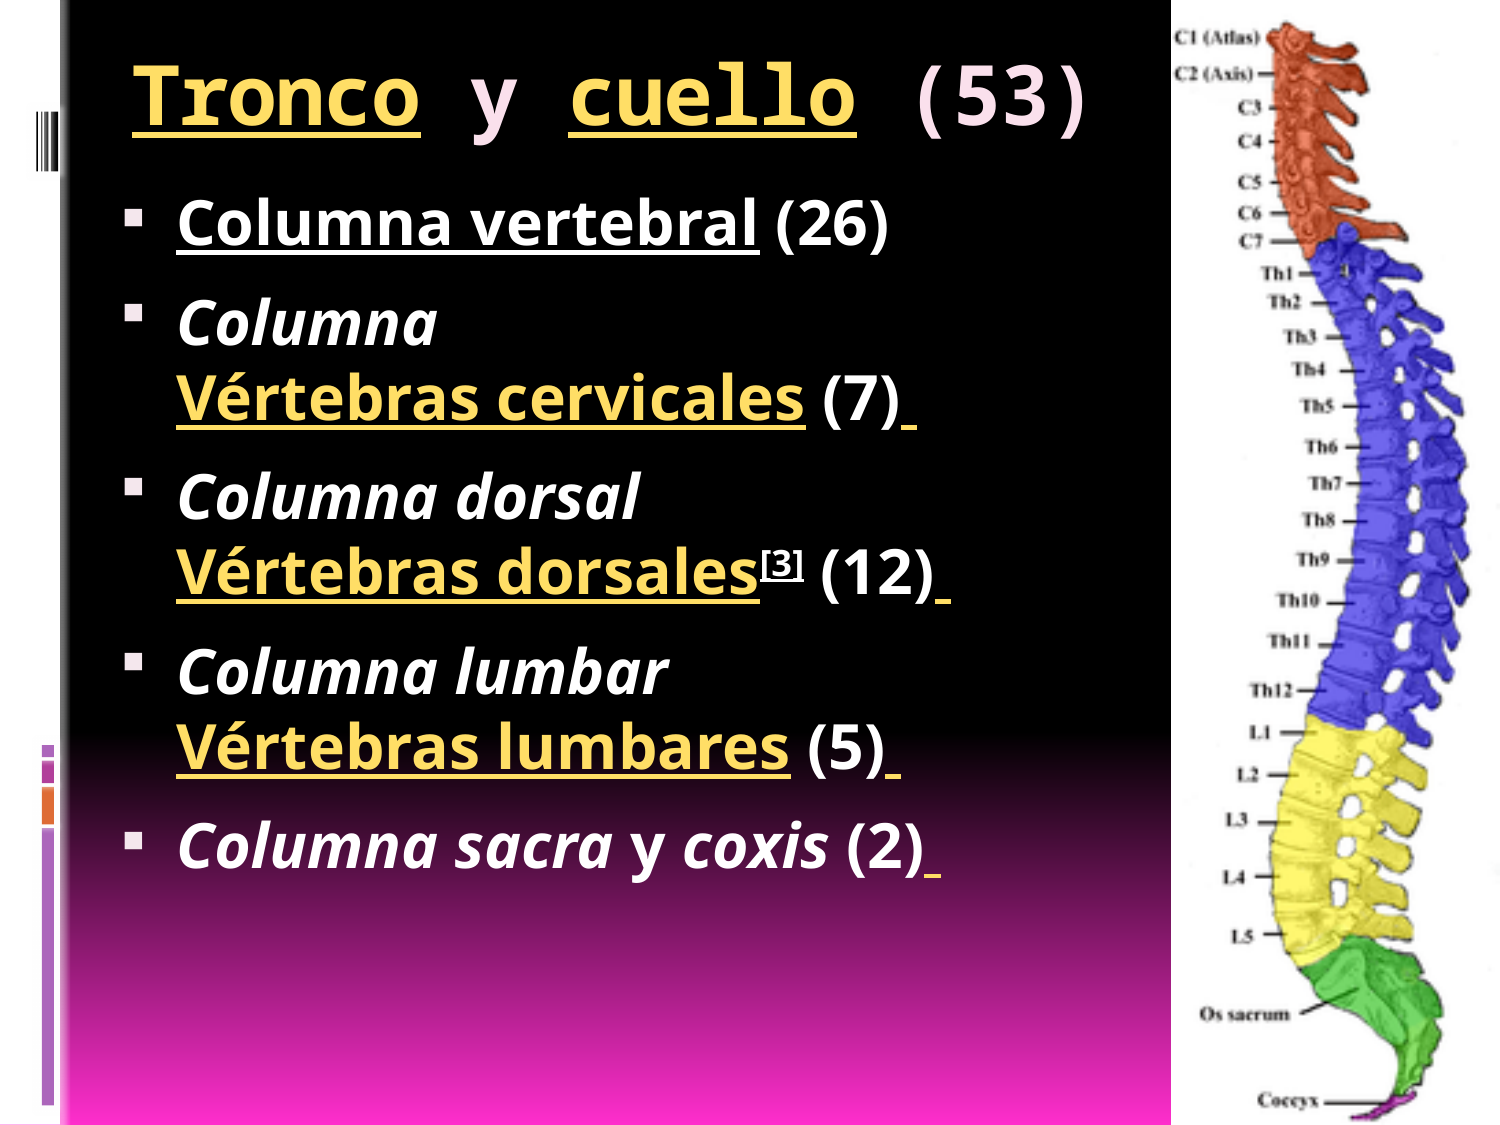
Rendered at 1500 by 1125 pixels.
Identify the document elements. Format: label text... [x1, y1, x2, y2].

picture [1171, 0, 1500, 1125]
list Columna vertebral (26) Columna Vértebras cervicales (7) Columna dorsal Vértebras dorsales[3] (12) Columna lumbar Vértebras lumbares (5) Columna sacra y coxis (2) [93, 175, 1164, 1125]
title Tronco y cuello (53) [117, 35, 1164, 175]
